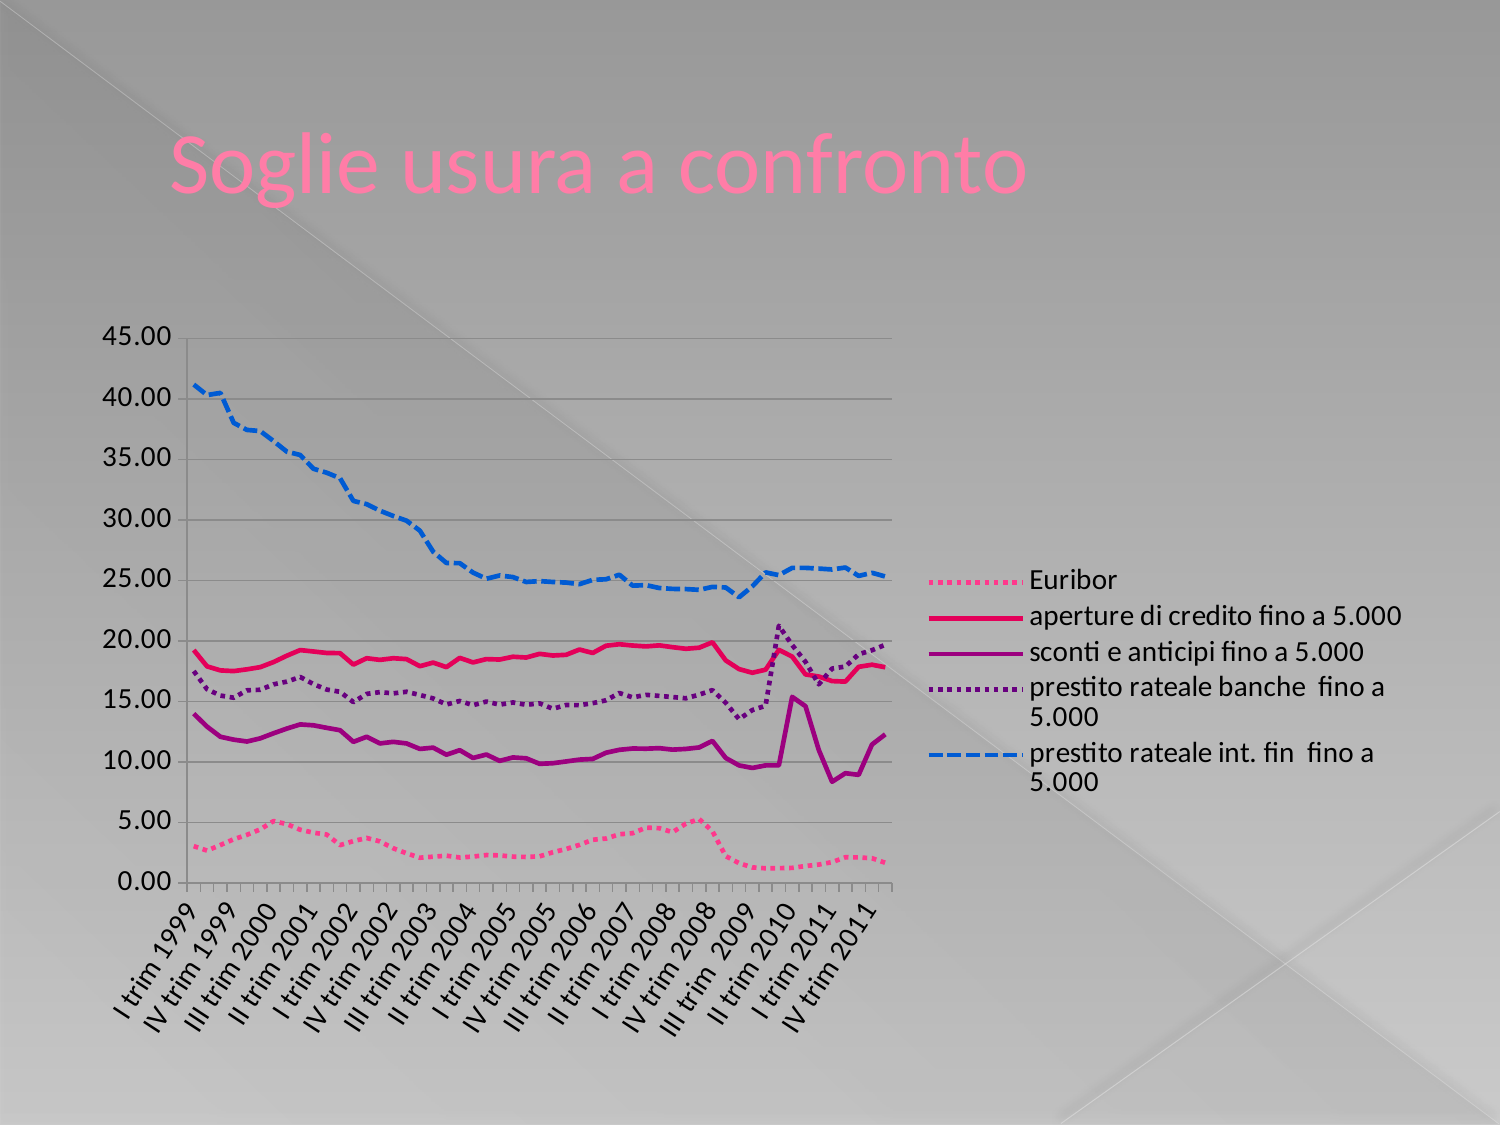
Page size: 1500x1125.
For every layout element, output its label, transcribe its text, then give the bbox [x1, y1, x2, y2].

chart [74, 308, 1426, 1060]
title Soglie usura a confronto [75, 43, 1425, 274]
